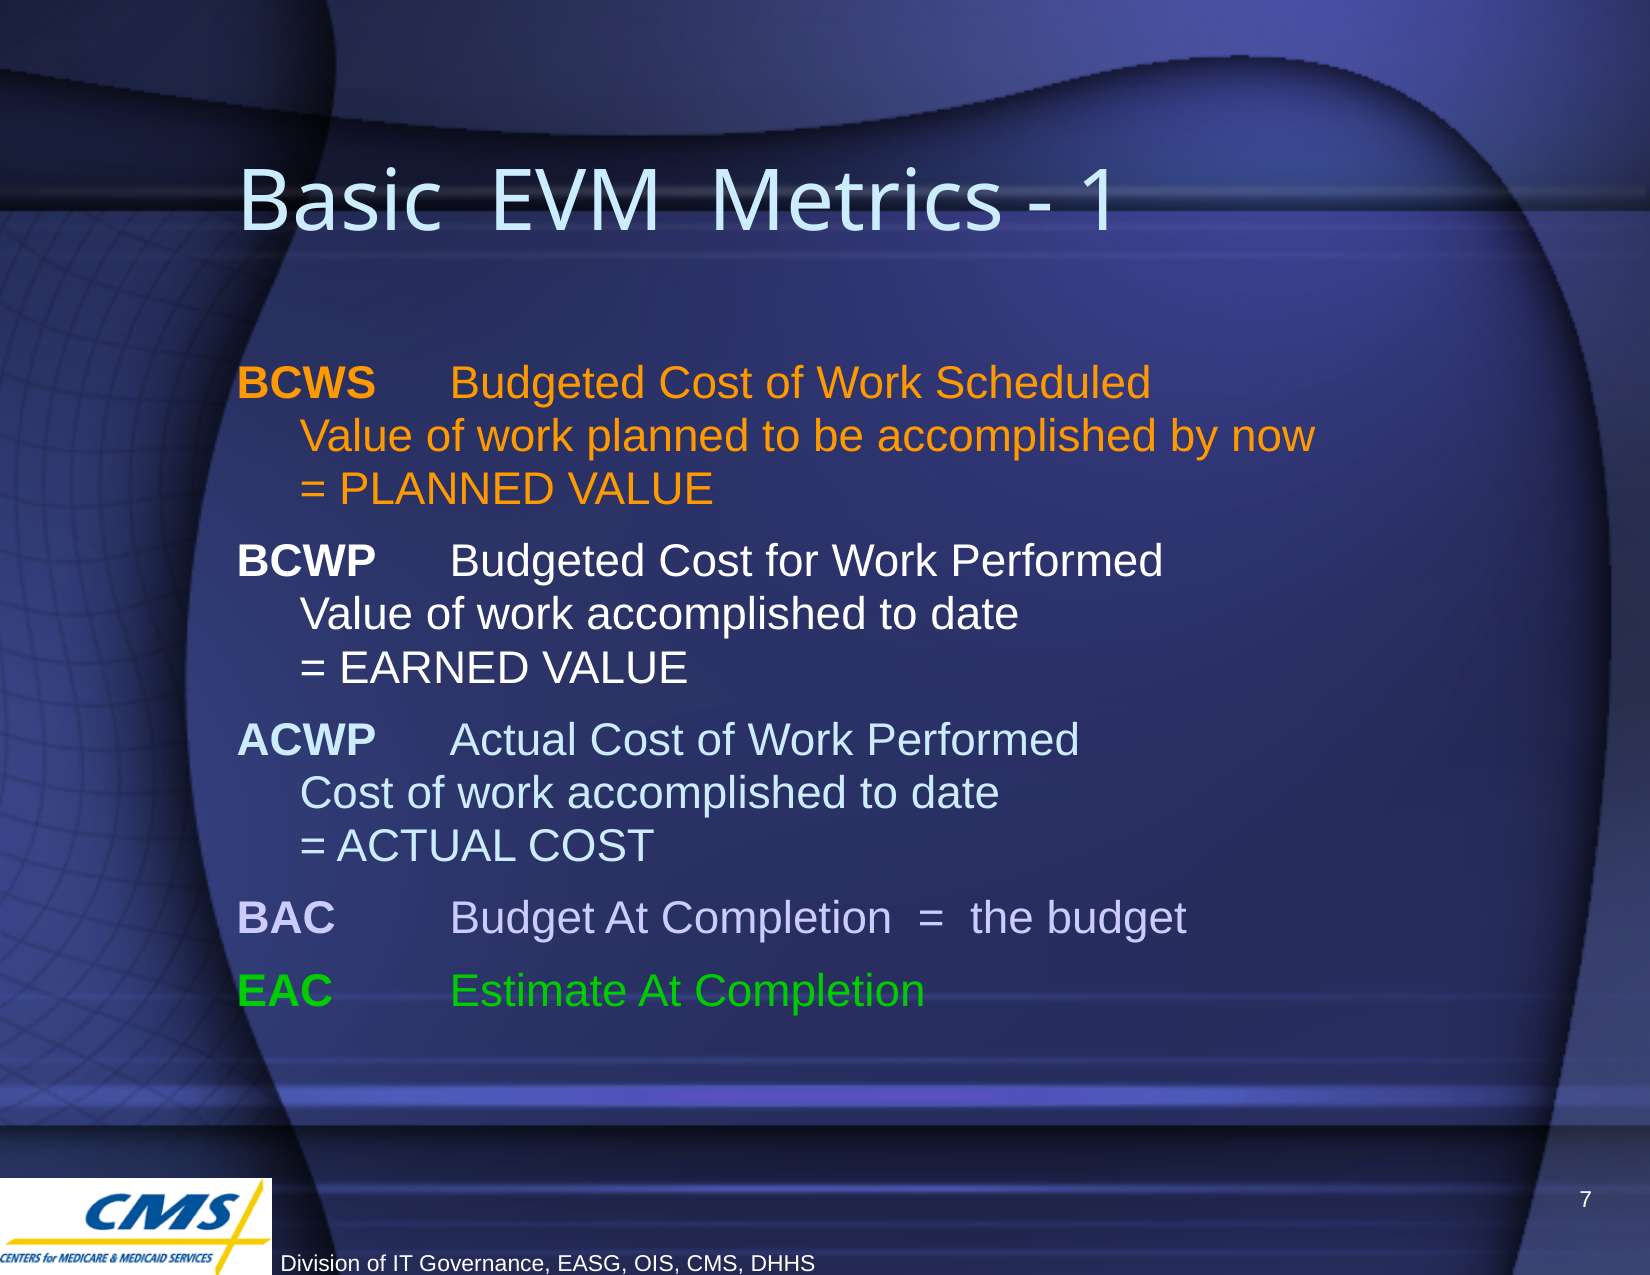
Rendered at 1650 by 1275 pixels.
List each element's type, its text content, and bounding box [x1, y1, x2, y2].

picture [0, 0, 1650, 1275]
list BCWS Budgeted Cost of Work Scheduled Value of work planned to be accomplished by now = PLANNED VALUE BCWP Budgeted Cost for Work Performed Value of work accomplished to date = EARNED VALUE ACWP Actual Cost of Work Performed Cost of work accomplished to date = ACTUAL COST BAC Budget At Completion = the budget EAC Estimate At Completion [220, 325, 1609, 1162]
slide_number 7 [1264, 1175, 1610, 1247]
title Basic EVM Metrics - 1 [220, 111, 1609, 282]
